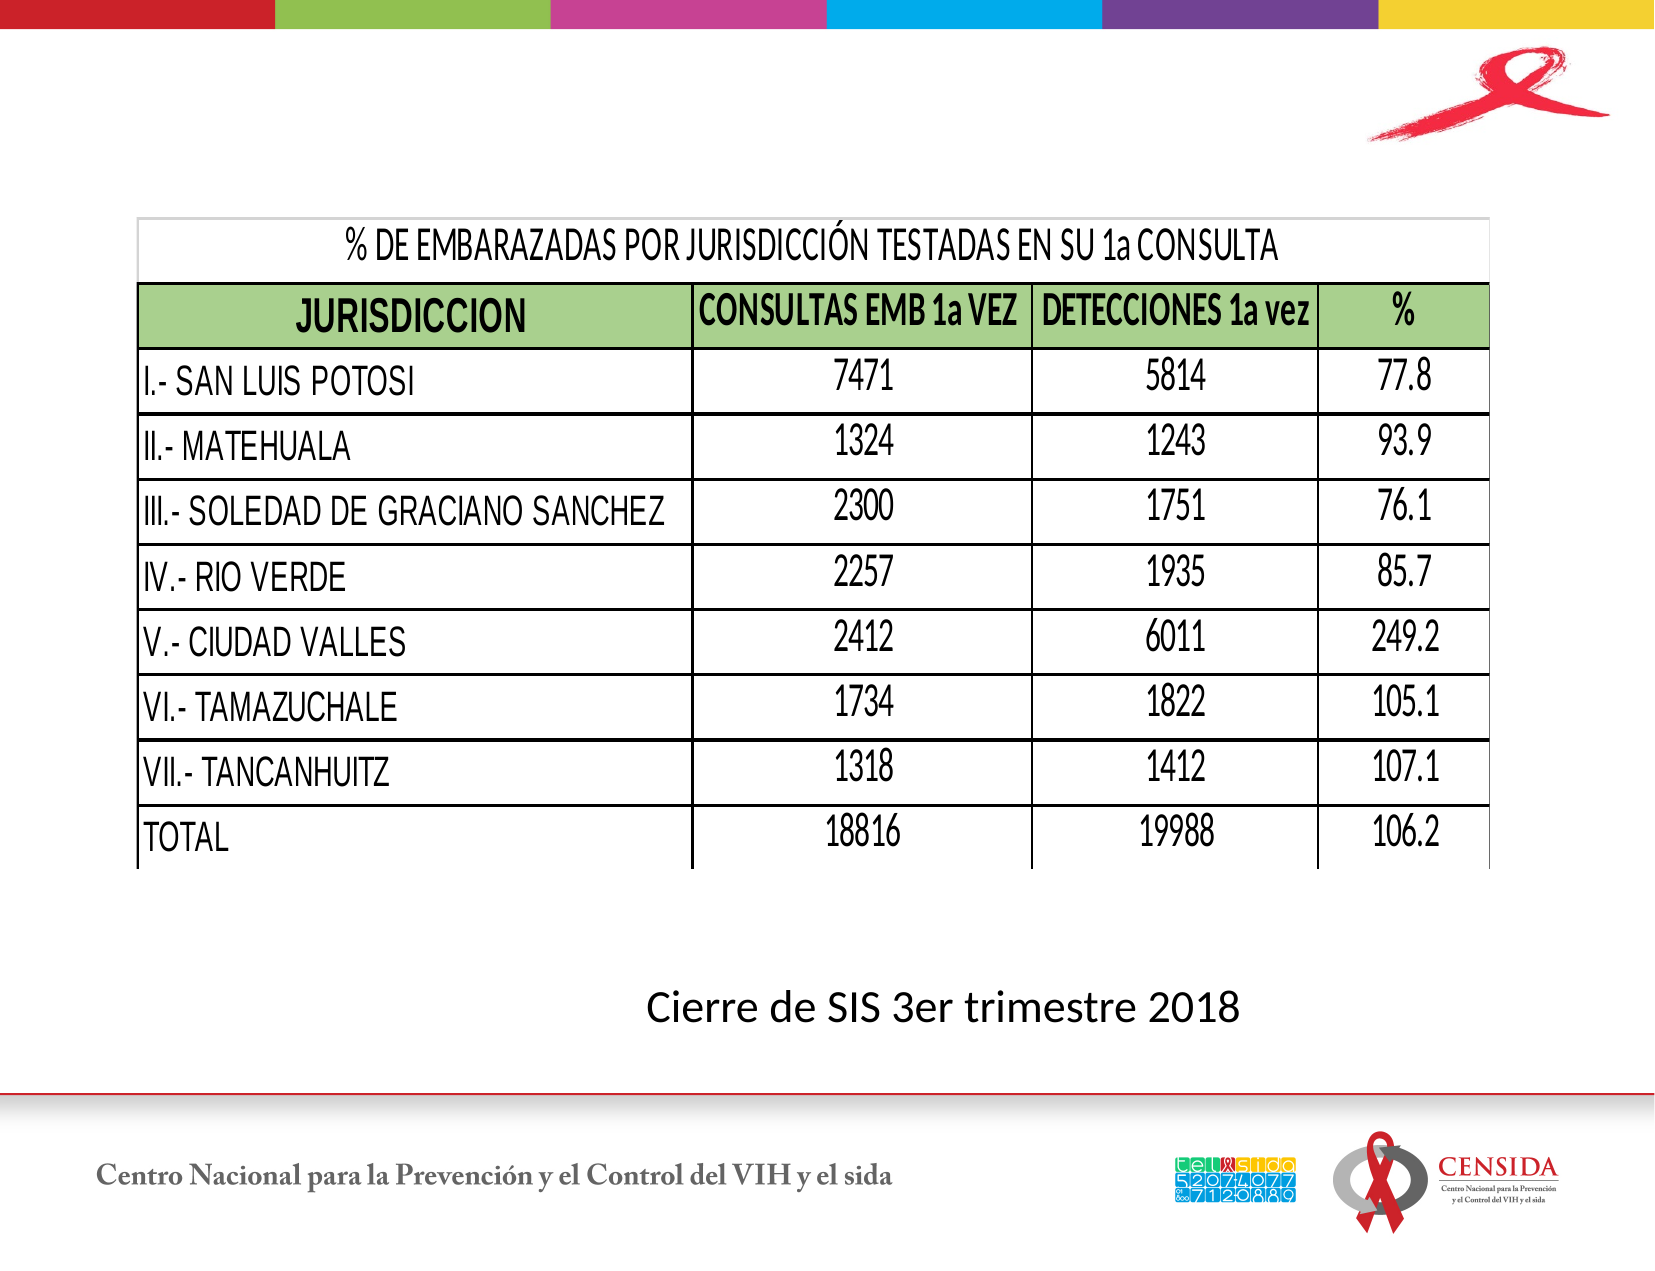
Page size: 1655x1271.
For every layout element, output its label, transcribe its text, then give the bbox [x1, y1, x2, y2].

text_box Cierre de SIS 3er trimestre 2018 [631, 969, 1479, 1040]
picture [0, 0, 1655, 1271]
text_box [136, 216, 1492, 873]
